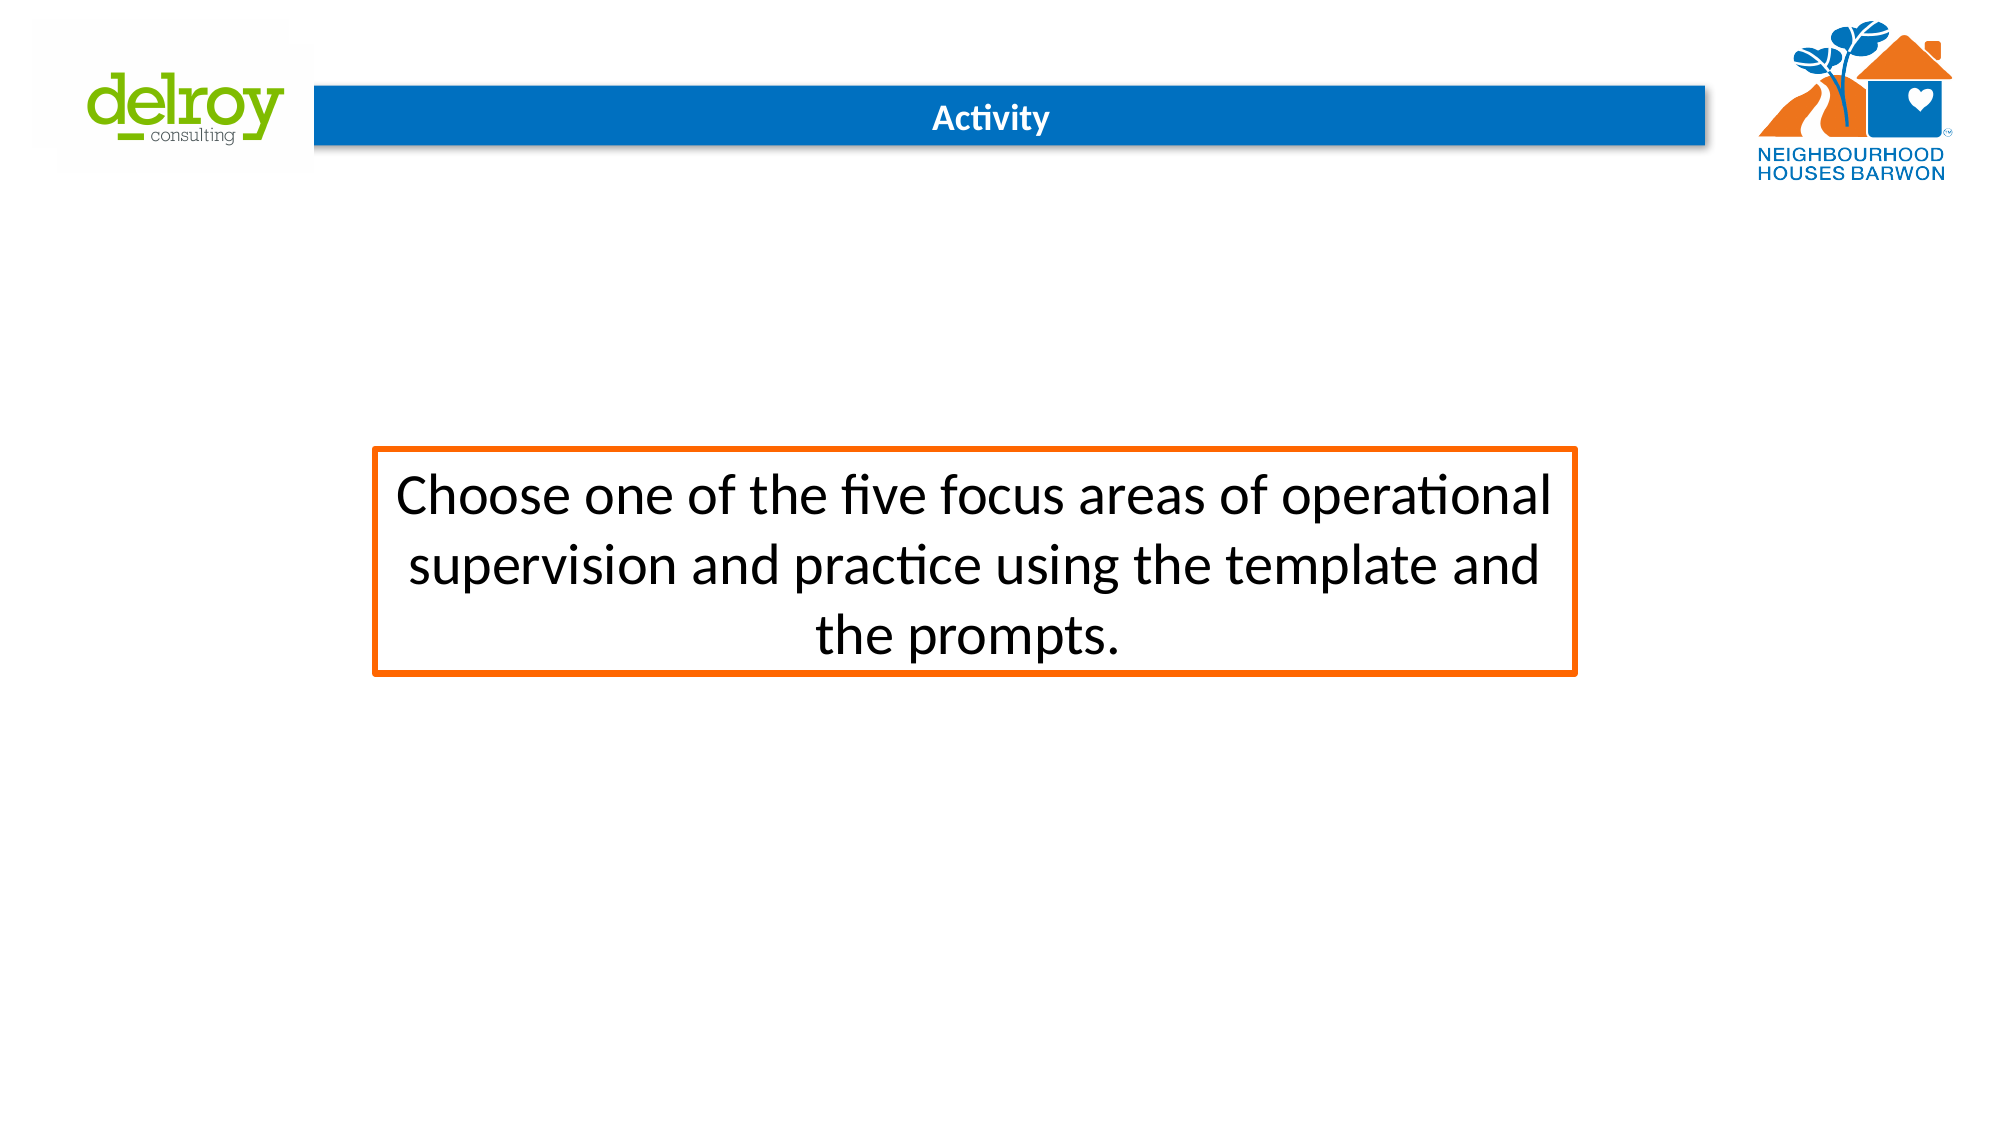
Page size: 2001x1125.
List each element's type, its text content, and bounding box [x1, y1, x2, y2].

text_box Activity [314, 85, 1705, 146]
text_box Choose one of the five focus areas of operational supervision and practice using the template and the prompts. [374, 448, 1575, 674]
picture [1757, 19, 1954, 184]
picture [32, 19, 314, 173]
